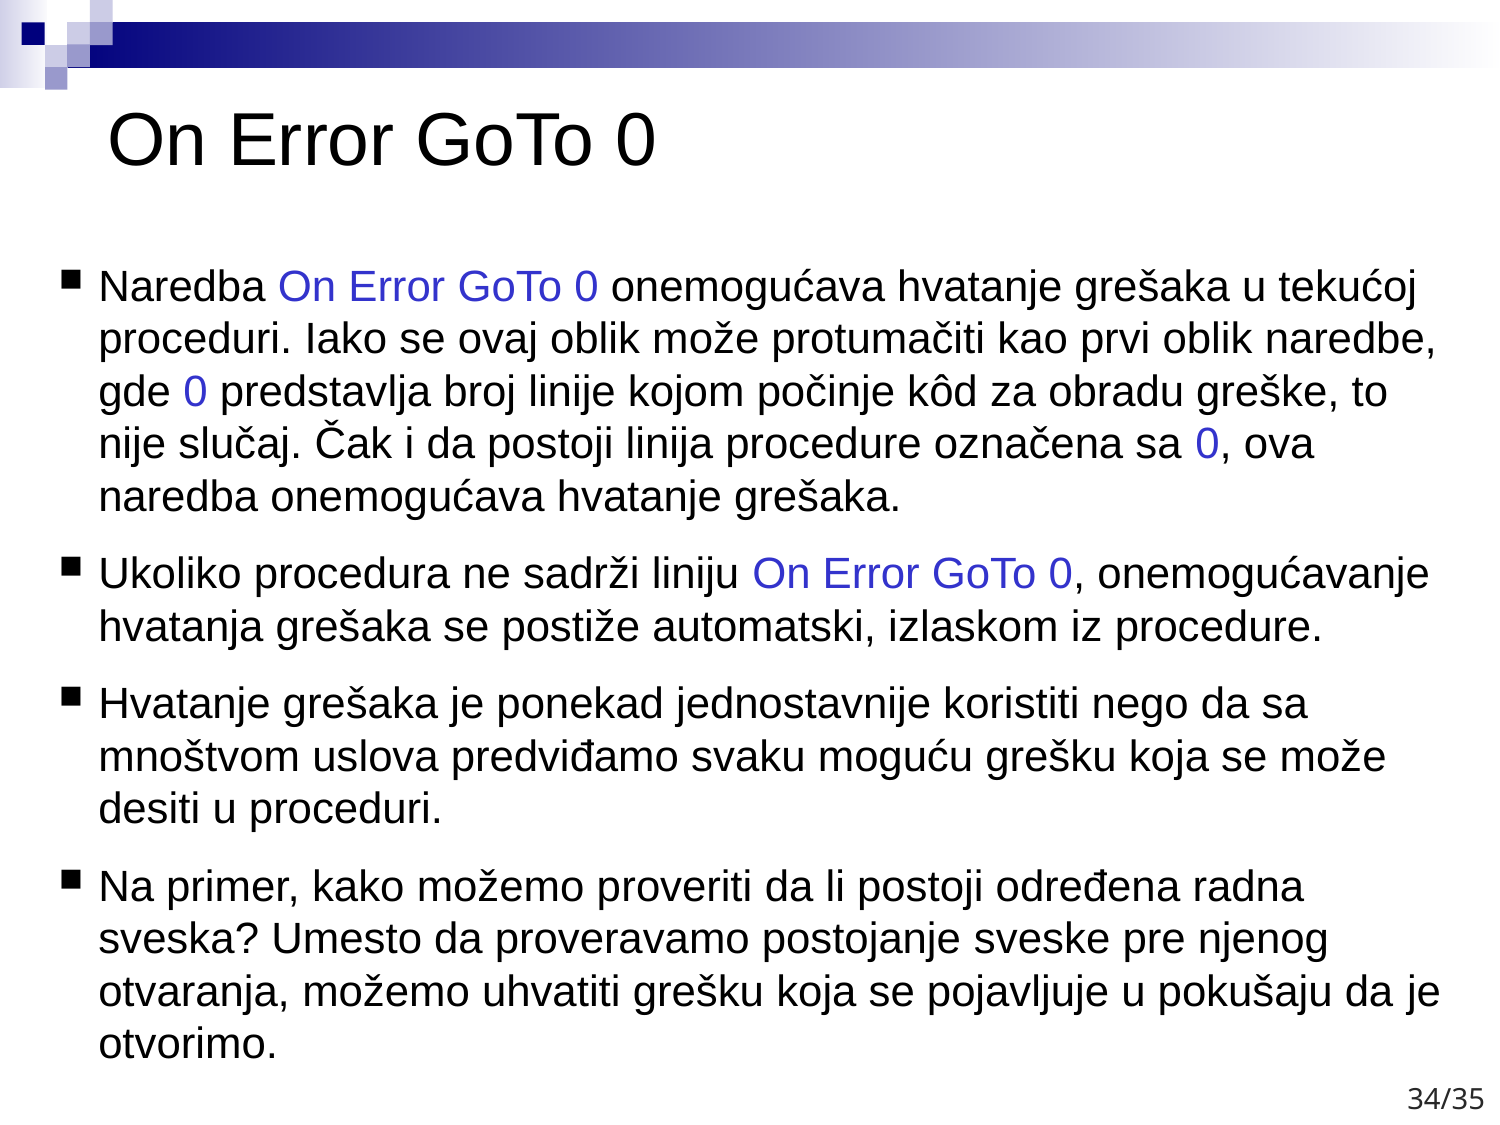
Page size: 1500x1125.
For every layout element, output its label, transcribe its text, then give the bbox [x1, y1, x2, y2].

title On Error GoTo 0 [92, 75, 692, 197]
text_box Naredba On Error GoTo 0 onemogućava hvatanje grešaka u tekućoj proceduri. Iako se ovaj oblik može protumačiti kao prvi oblik naredbe, gde 0 predstavlja broj linije kojom počinje kôd za obradu greške, to nije slučaj. Čak i da postoji linija procedure označena sa 0, ova naredba onemogućava hvatanje grešaka. Ukoliko procedura ne sadrži liniju On Error GoTo 0, onemogućavanje hvatanja grešaka se postiže automatski, izlaskom iz procedure. Hvatanje grešaka je ponekad jednostavnije koristiti nego da sa mnoštvom uslova predviđamo svaku moguću grešku koja se može desiti u proceduri. Na primer, kako možemo proveriti da li postoji određena radna sveska? Umesto da proveravamo postojanje sveske pre njenog otvaranja, možemo uhvatiti grešku koja se pojavljuje u pokušaju da je otvorimo. [50, 249, 1459, 1059]
text_box 34/35 [1374, 1072, 1500, 1123]
